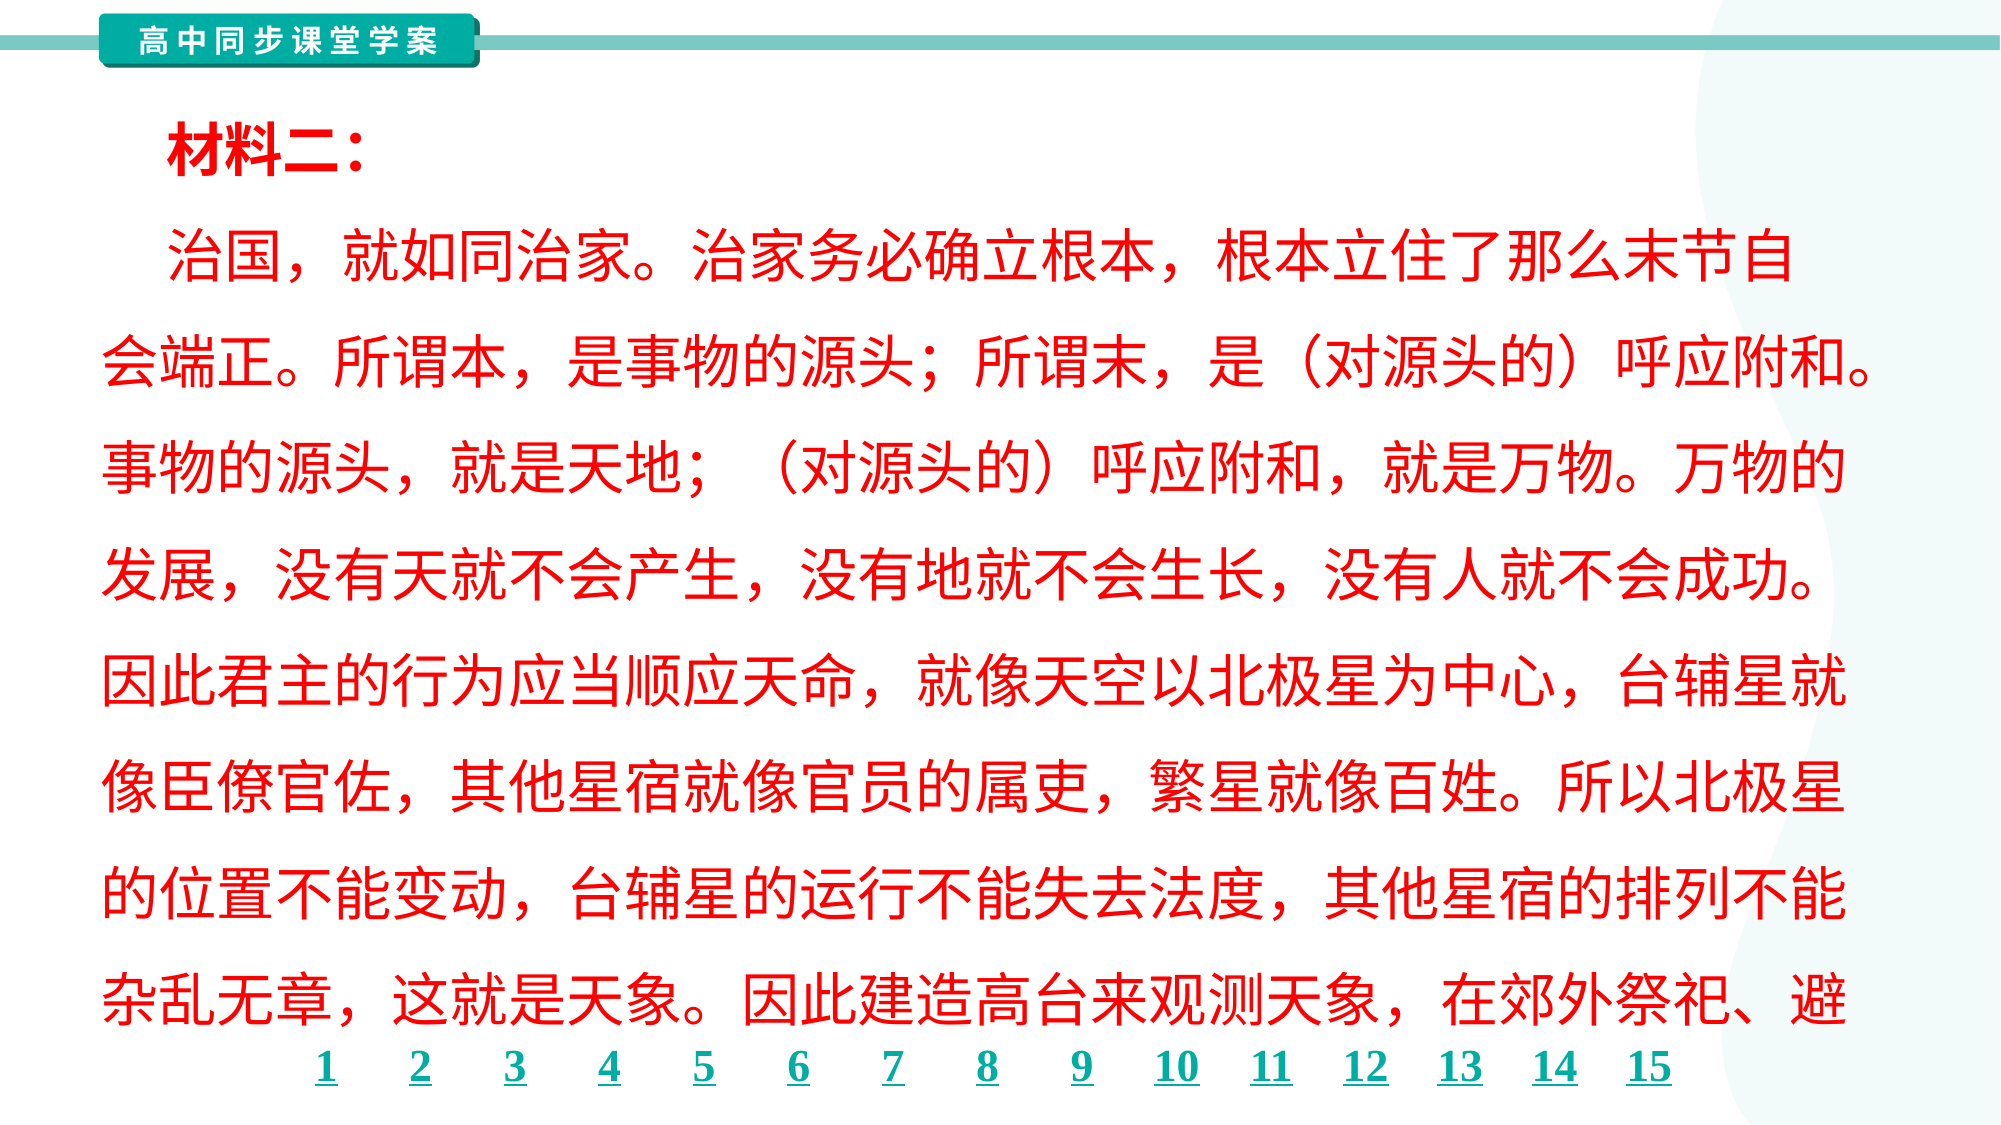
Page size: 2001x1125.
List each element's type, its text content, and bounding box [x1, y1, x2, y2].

text_box 材料二： 治国，就如同治家。治家务必确立根本，根本立住了那么末节自 会端正。所谓本，是事物的源头；所谓末，是（对源头的）呼应附和。 事物的源头，就是天地；（对源头的）呼应附和，就是万物。万物的 发展，没有天就不会产生，没有地就不会生长，没有人就不会成功。 因此君主的行为应当顺应天命，就像天空以北极星为中心，台辅星就 像臣僚官佐，其他星宿就像官员的属吏，繁星就像百姓。所以北极星 的位置不能变动，台辅星的运行不能失去法度，其他星宿的排列不能 杂乱无章，这就是天象。因此建造高台来观测天象，在郊外祭祀、避 [100, 76, 1899, 1033]
picture [0, 0, 2000, 1125]
